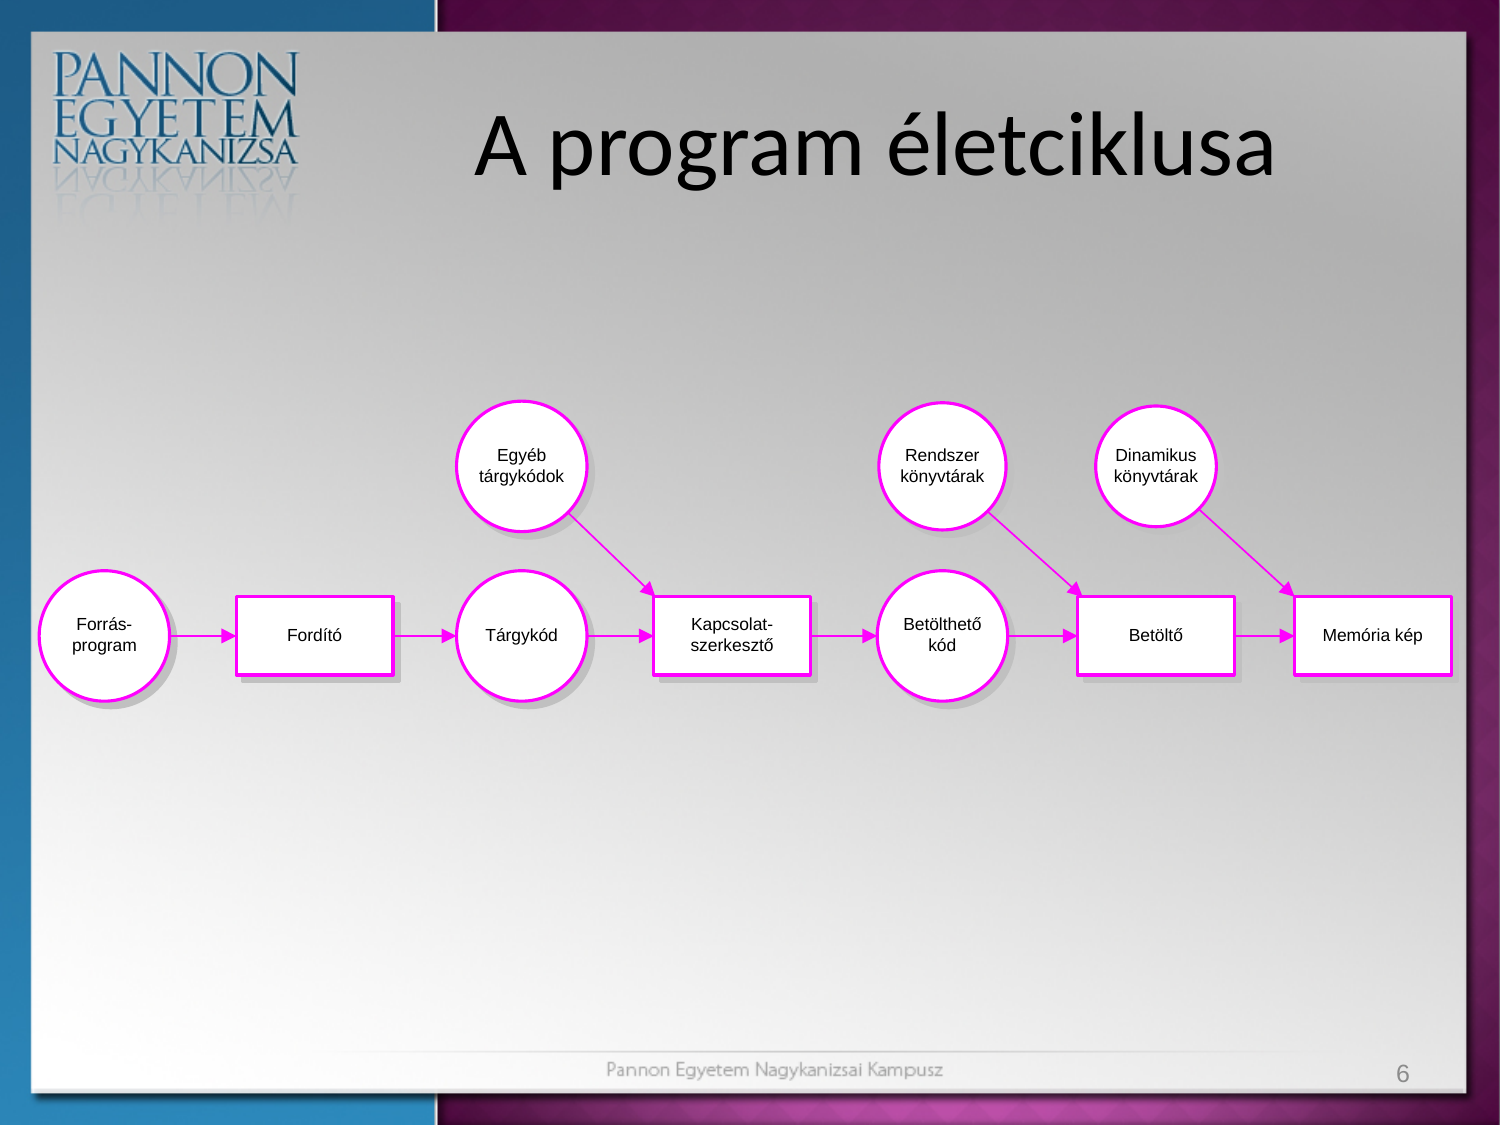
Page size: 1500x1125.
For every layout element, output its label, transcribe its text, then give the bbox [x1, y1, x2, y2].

title A program életciklusa [328, 45, 1425, 233]
picture [0, 0, 1500, 1125]
slide_number 6 [1074, 1042, 1425, 1103]
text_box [34, 396, 1463, 713]
